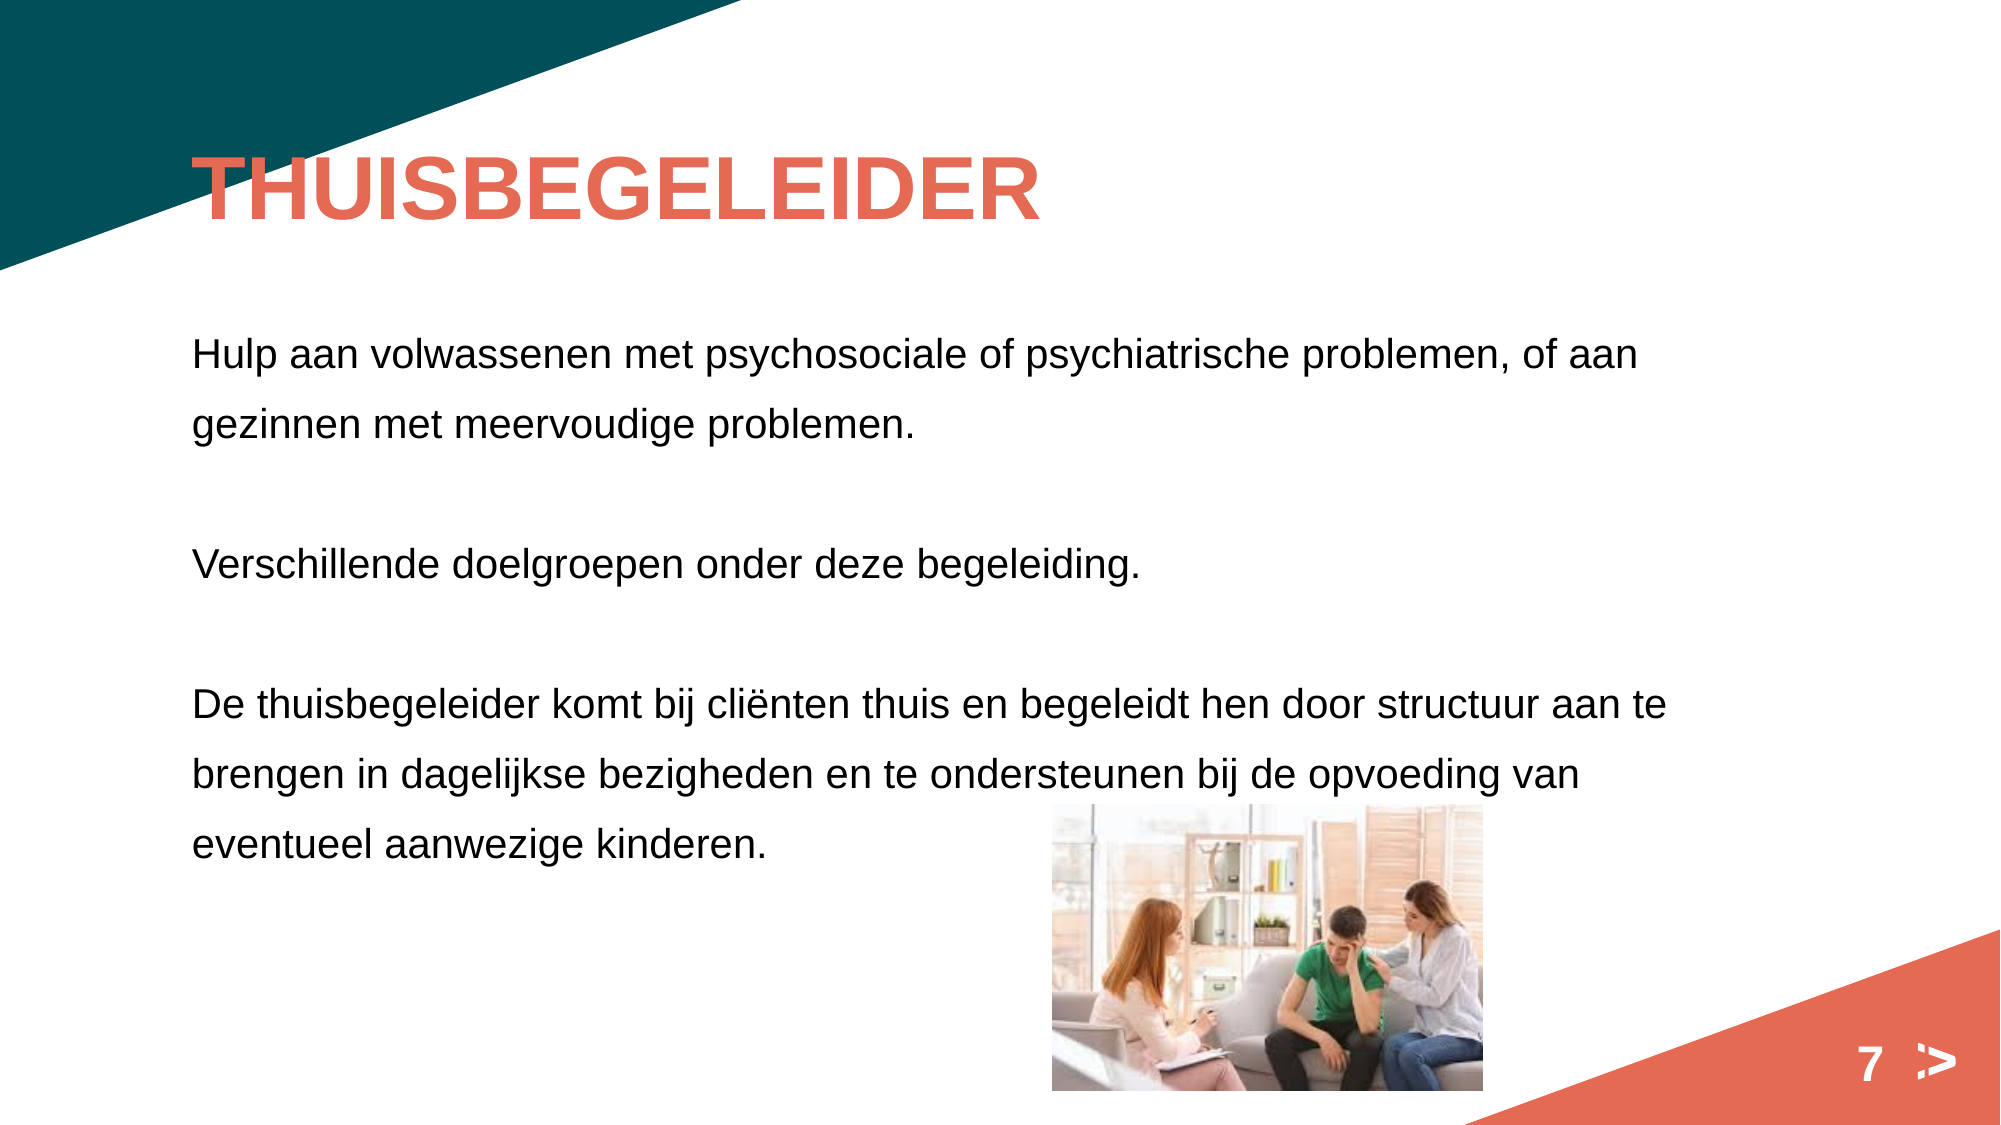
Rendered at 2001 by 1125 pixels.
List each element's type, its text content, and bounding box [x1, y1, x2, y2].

list Hulp aan volwassenen met psychosociale of psychiatrische problemen, of aan gezinnen met meervoudige problemen. Verschillende doelgroepen onder deze begeleiding. De thuisbegeleider komt bij cliënten thuis en begeleidt hen door structuur aan te brengen in dagelijkse bezigheden en te ondersteunen bij de opvoeding van eventueel aanwezige kinderen. [191, 307, 1746, 911]
title thuisbegeleider [191, 147, 1746, 238]
picture [1052, 804, 1483, 1091]
slide_number 7 [1772, 1030, 1885, 1091]
